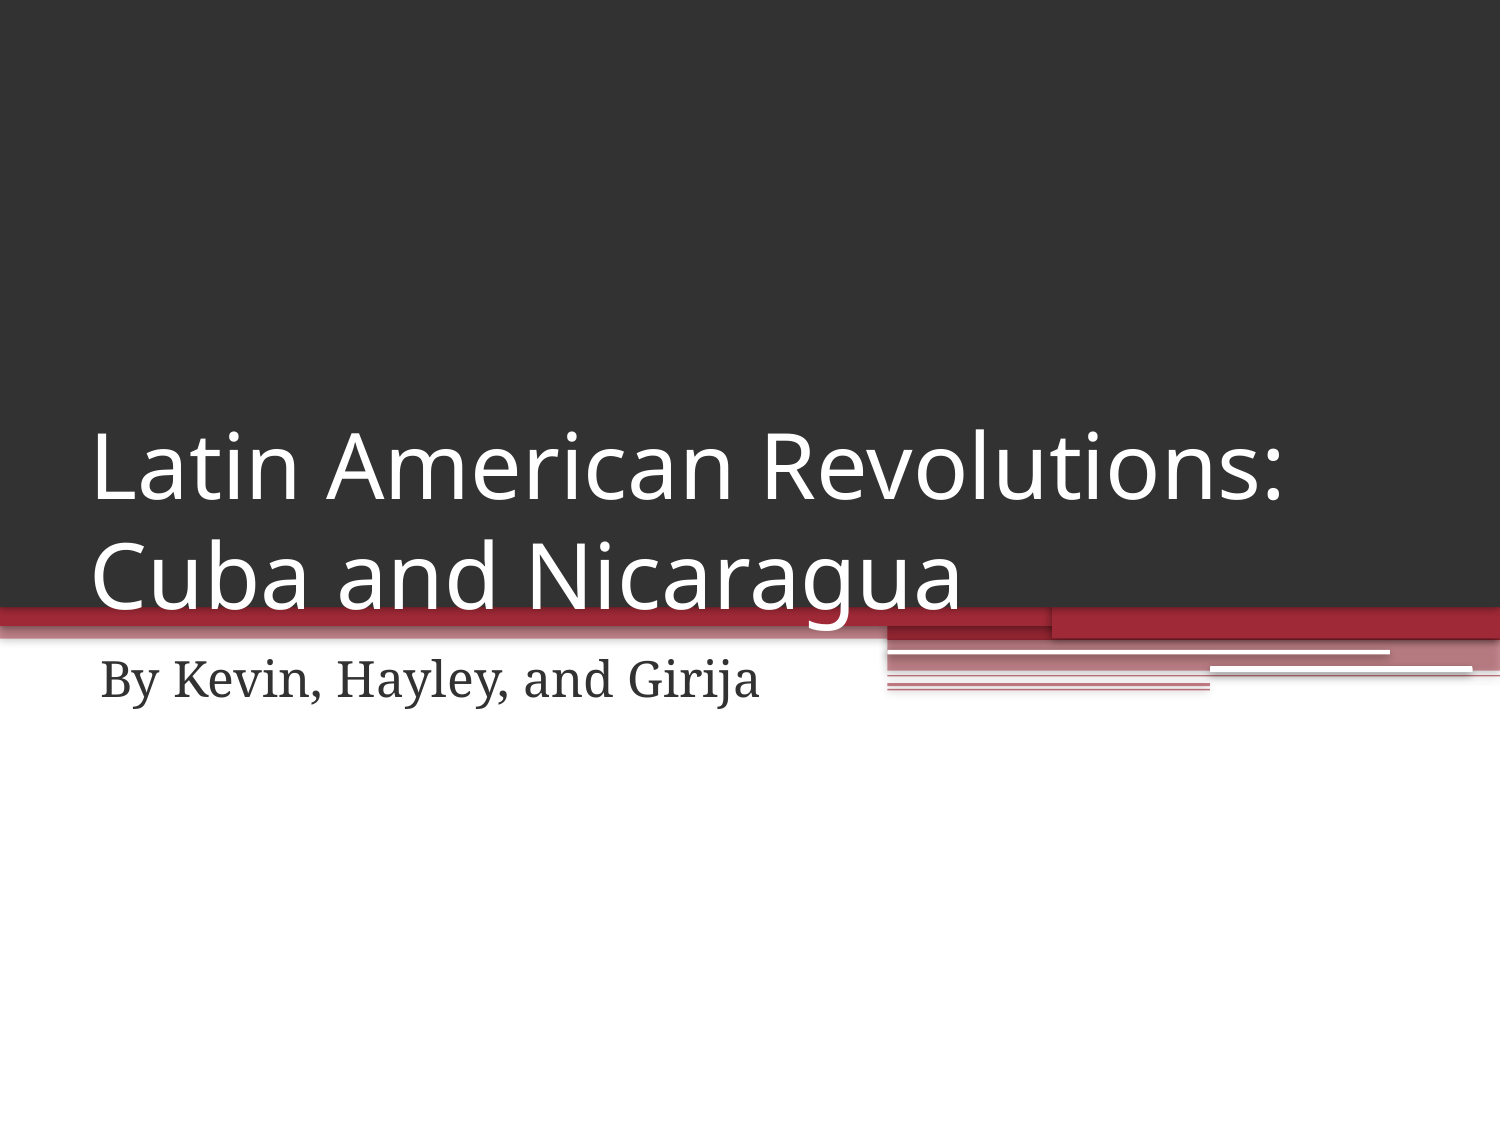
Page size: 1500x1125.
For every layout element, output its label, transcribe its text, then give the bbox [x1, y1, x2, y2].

subtitle By Kevin, Hayley, and Girija [75, 639, 888, 928]
title Latin American Revolutions: Cuba and Nicaragua [75, 394, 1463, 636]
